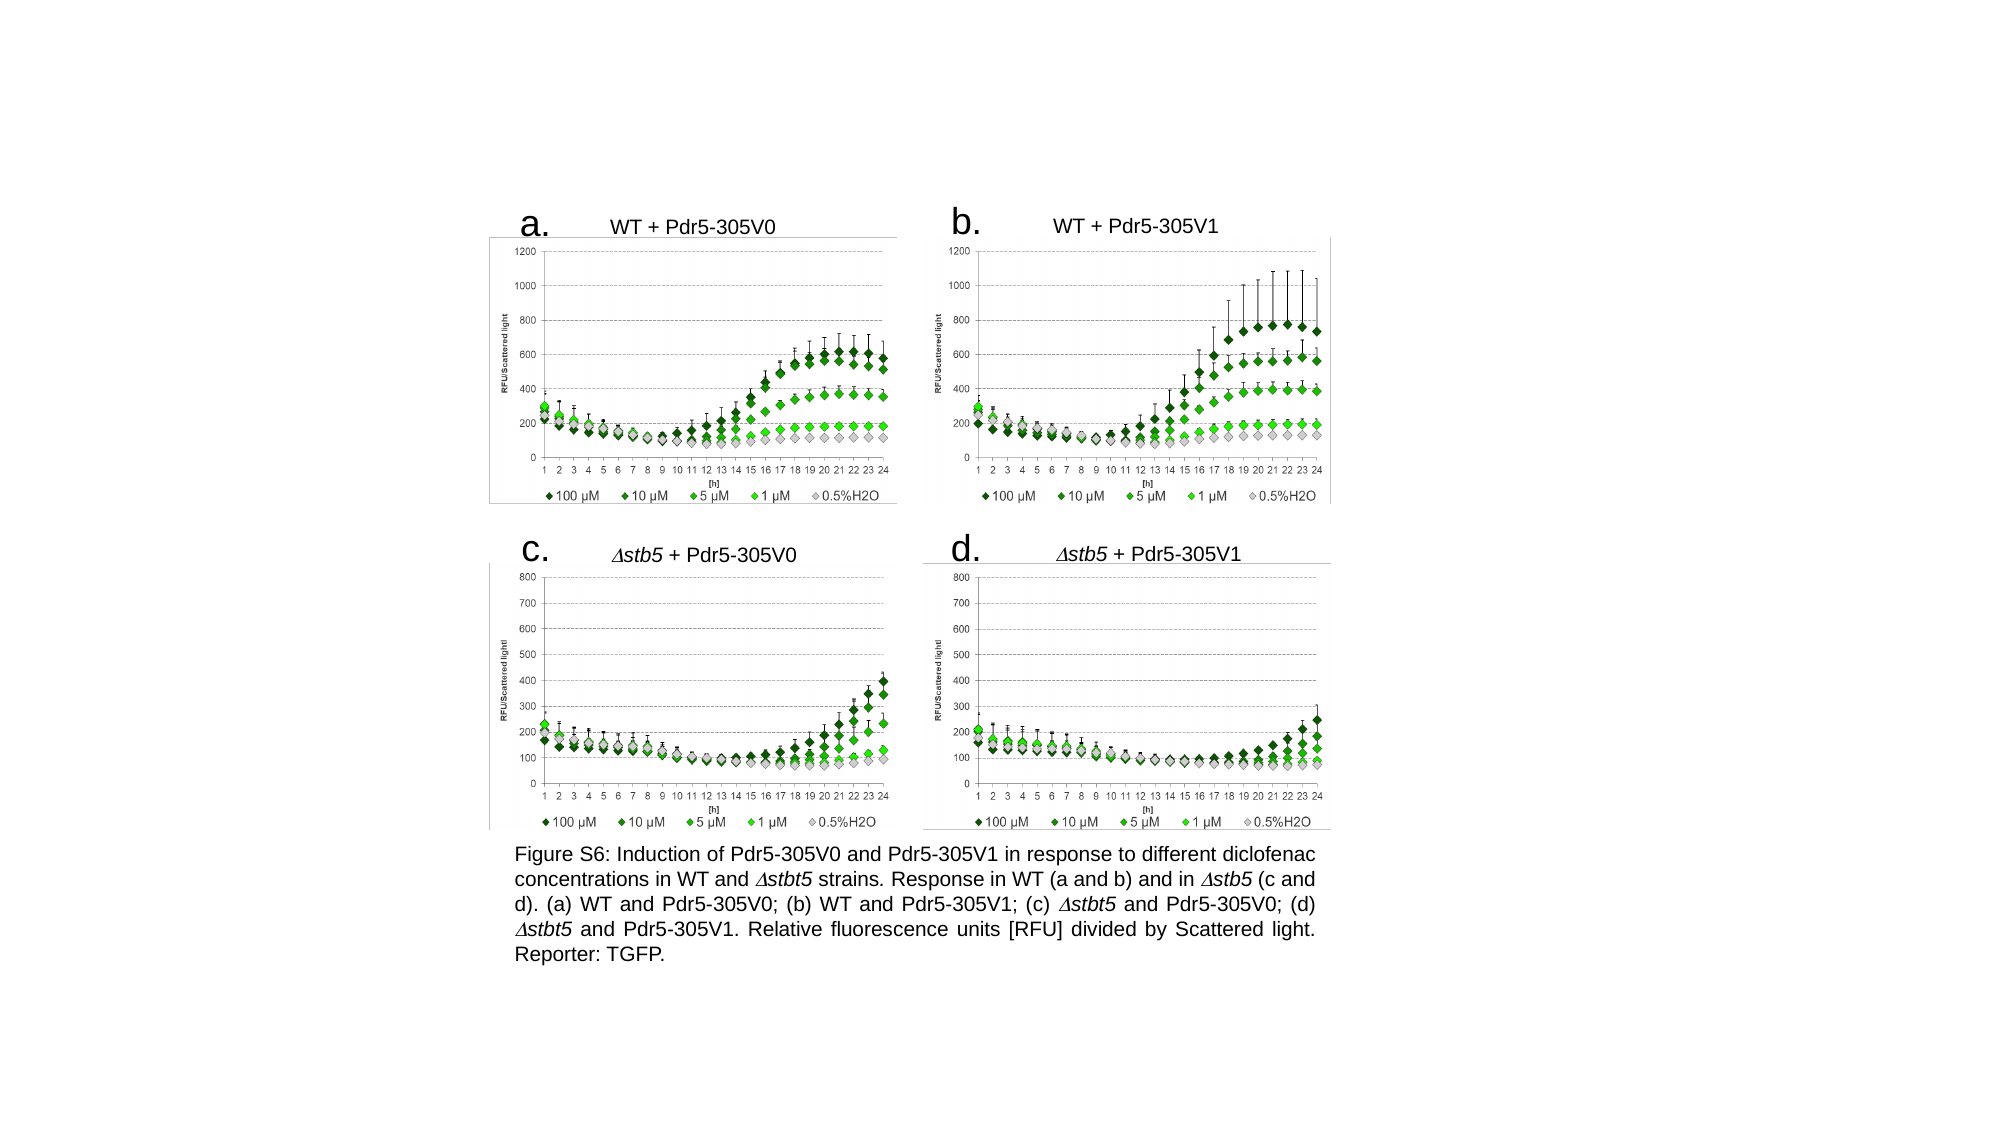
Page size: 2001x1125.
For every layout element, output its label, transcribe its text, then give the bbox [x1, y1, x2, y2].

text_box d. [936, 516, 997, 563]
text_box Dstb5 + Pdr5-305V0 [596, 533, 812, 563]
text_box a. [505, 191, 567, 237]
picture [922, 563, 1331, 830]
text_box b. [936, 189, 998, 237]
text_box Dstb5 + Pdr5-305V1 [1040, 533, 1257, 563]
picture [489, 563, 897, 830]
text_box c. [506, 516, 566, 563]
text_box Figure S6: Induction of Pdr5-305V0 and Pdr5-305V1 in response to different diclofenac concentrations in WT and Dstbt5 strains. Response in WT (a and b) and in Dstb5 (c and d). (a) WT and Pdr5-305V0; (b) WT and Pdr5-305V1; (c) Dstbt5 and Pdr5-305V0; (d) Dstbt5 and Pdr5-305V1. Relative fluorescence units [RFU] divided by Scattered light. Reporter: TGFP. [499, 833, 1331, 974]
text_box WT + Pdr5-305V1 [1038, 205, 1234, 237]
text_box WT + Pdr5-305V0 [595, 206, 791, 237]
picture [489, 237, 897, 504]
picture [922, 237, 1331, 504]
